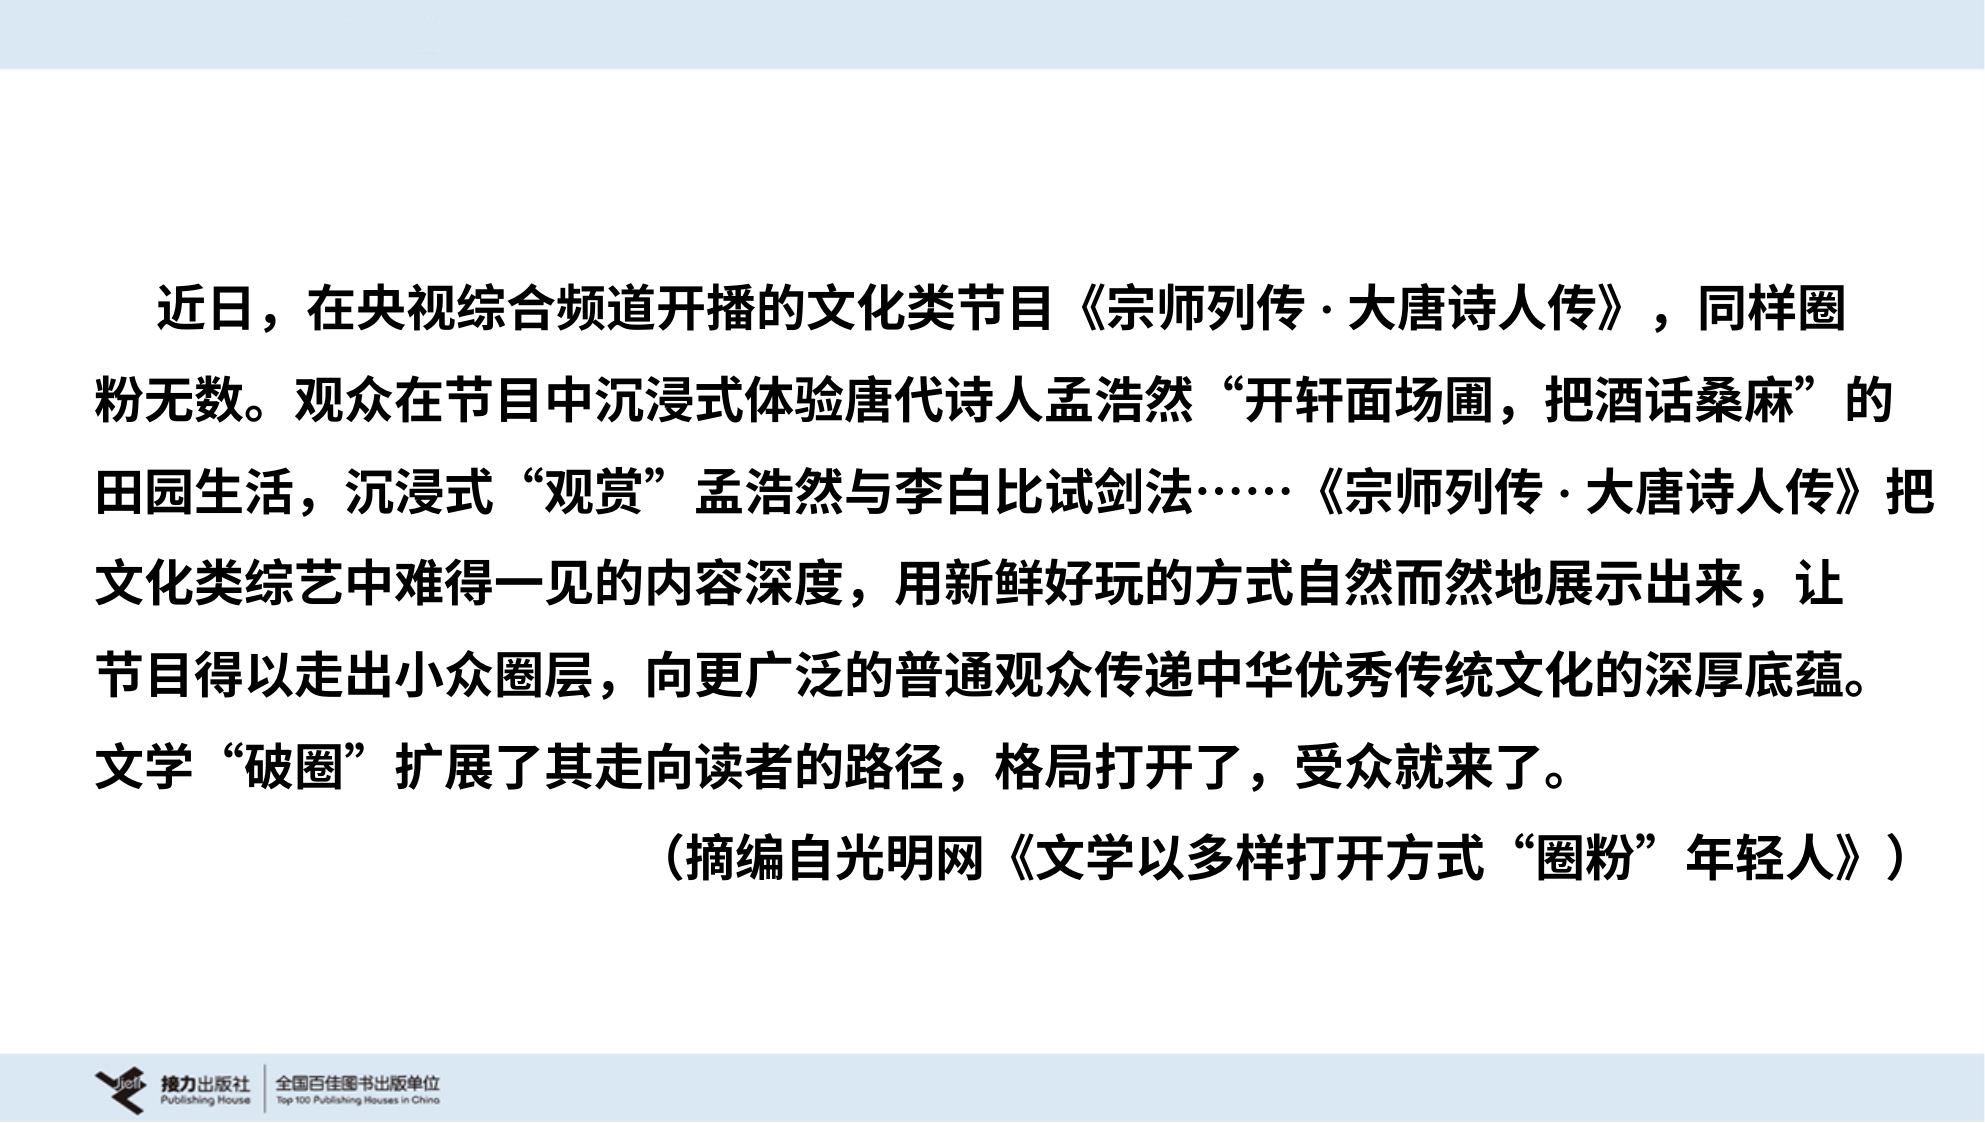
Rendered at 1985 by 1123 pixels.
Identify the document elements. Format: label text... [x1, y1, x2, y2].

picture [0, 0, 1985, 1122]
text_box 近日，在央视综合频道开播的文化类节目《宗师列传·大唐诗人传》，同样圈 粉无数。观众在节目中沉浸式体验唐代诗人孟浩然“开轩面场圃，把酒话桑麻”的 田园生活，沉浸式“观赏”孟浩然与李白比试剑法……《宗师列传·大唐诗人传》把 文化类综艺中难得一见的内容深度，用新鲜好玩的方式自然而然地展示出来，让 节目得以走出小众圈层，向更广泛的普通观众传递中华优秀传统文化的深厚底蕴。 文学“破圈”扩展了其走向读者的路径，格局打开了，受众就来了。 （摘编自光明网《文学以多样打开方式“圈粉”年轻人》） [94, 244, 1892, 887]
